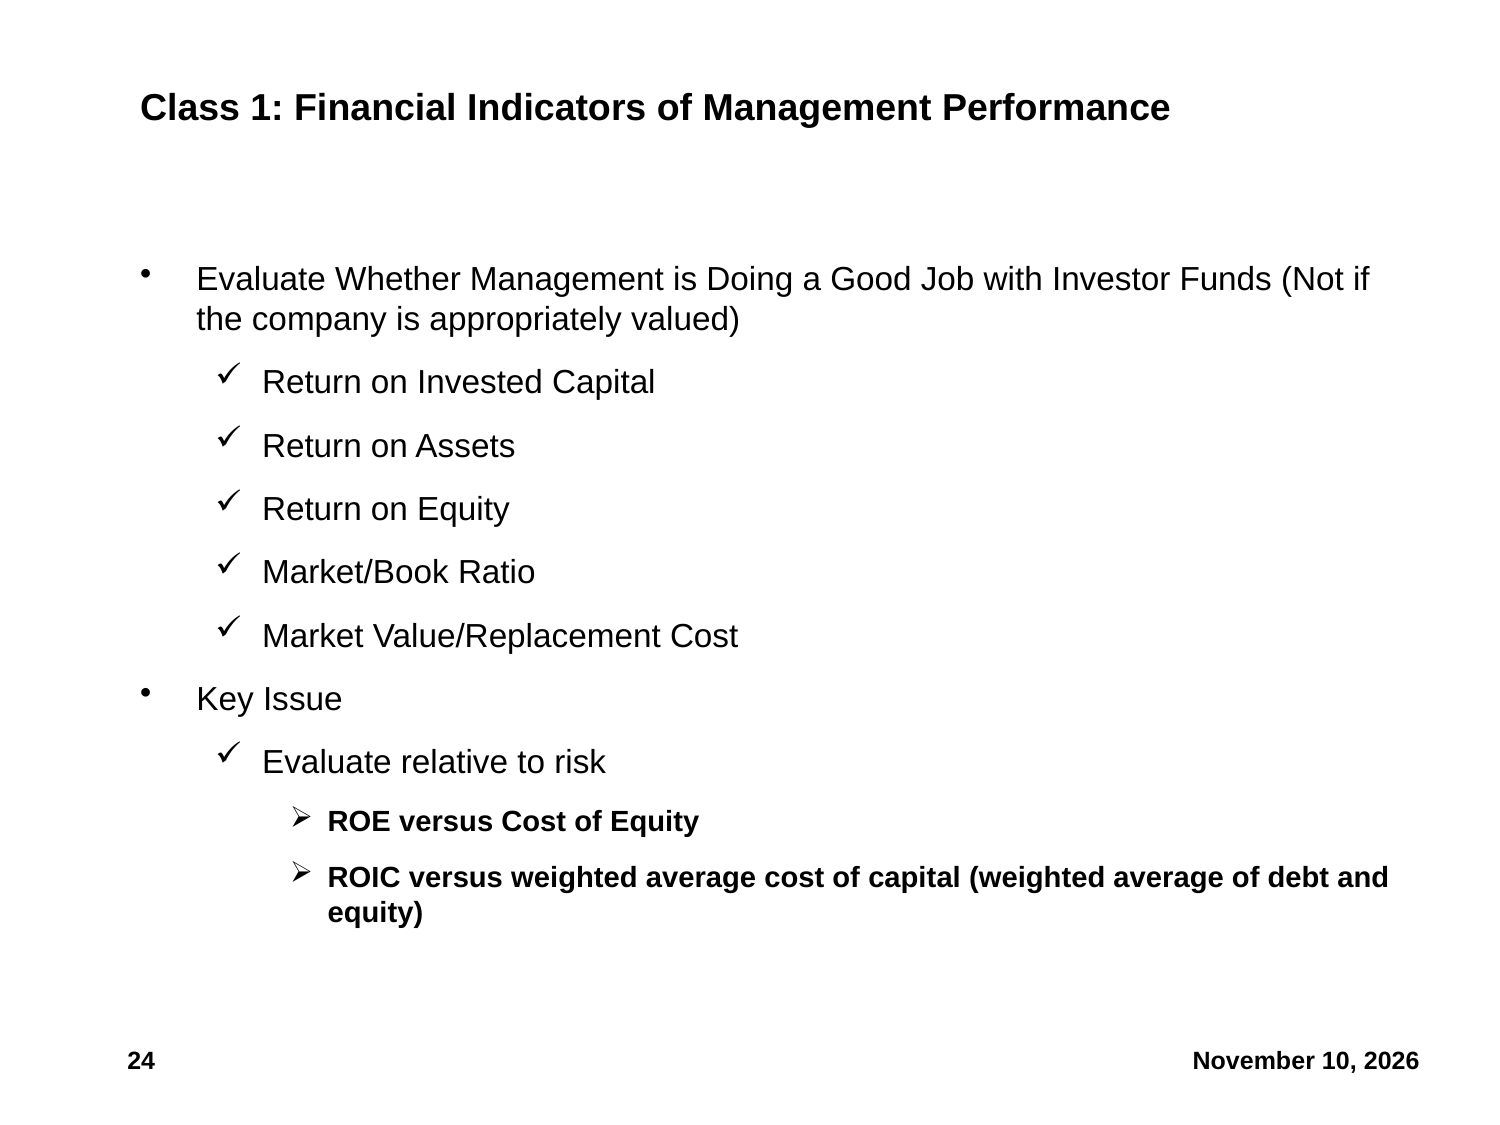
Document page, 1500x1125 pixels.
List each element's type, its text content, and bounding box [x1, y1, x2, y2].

list Evaluate Whether Management is Doing a Good Job with Investor Funds (Not if the company is appropriately valued) Return on Invested Capital Return on Assets Return on Equity Market/Book Ratio Market Value/Replacement Cost Key Issue Evaluate relative to risk ROE versus Cost of Equity ROIC versus weighted average cost of capital (weighted average of debt and equity) [124, 249, 1413, 1001]
title Class 1: Financial Indicators of Management Performance [124, 74, 1376, 226]
